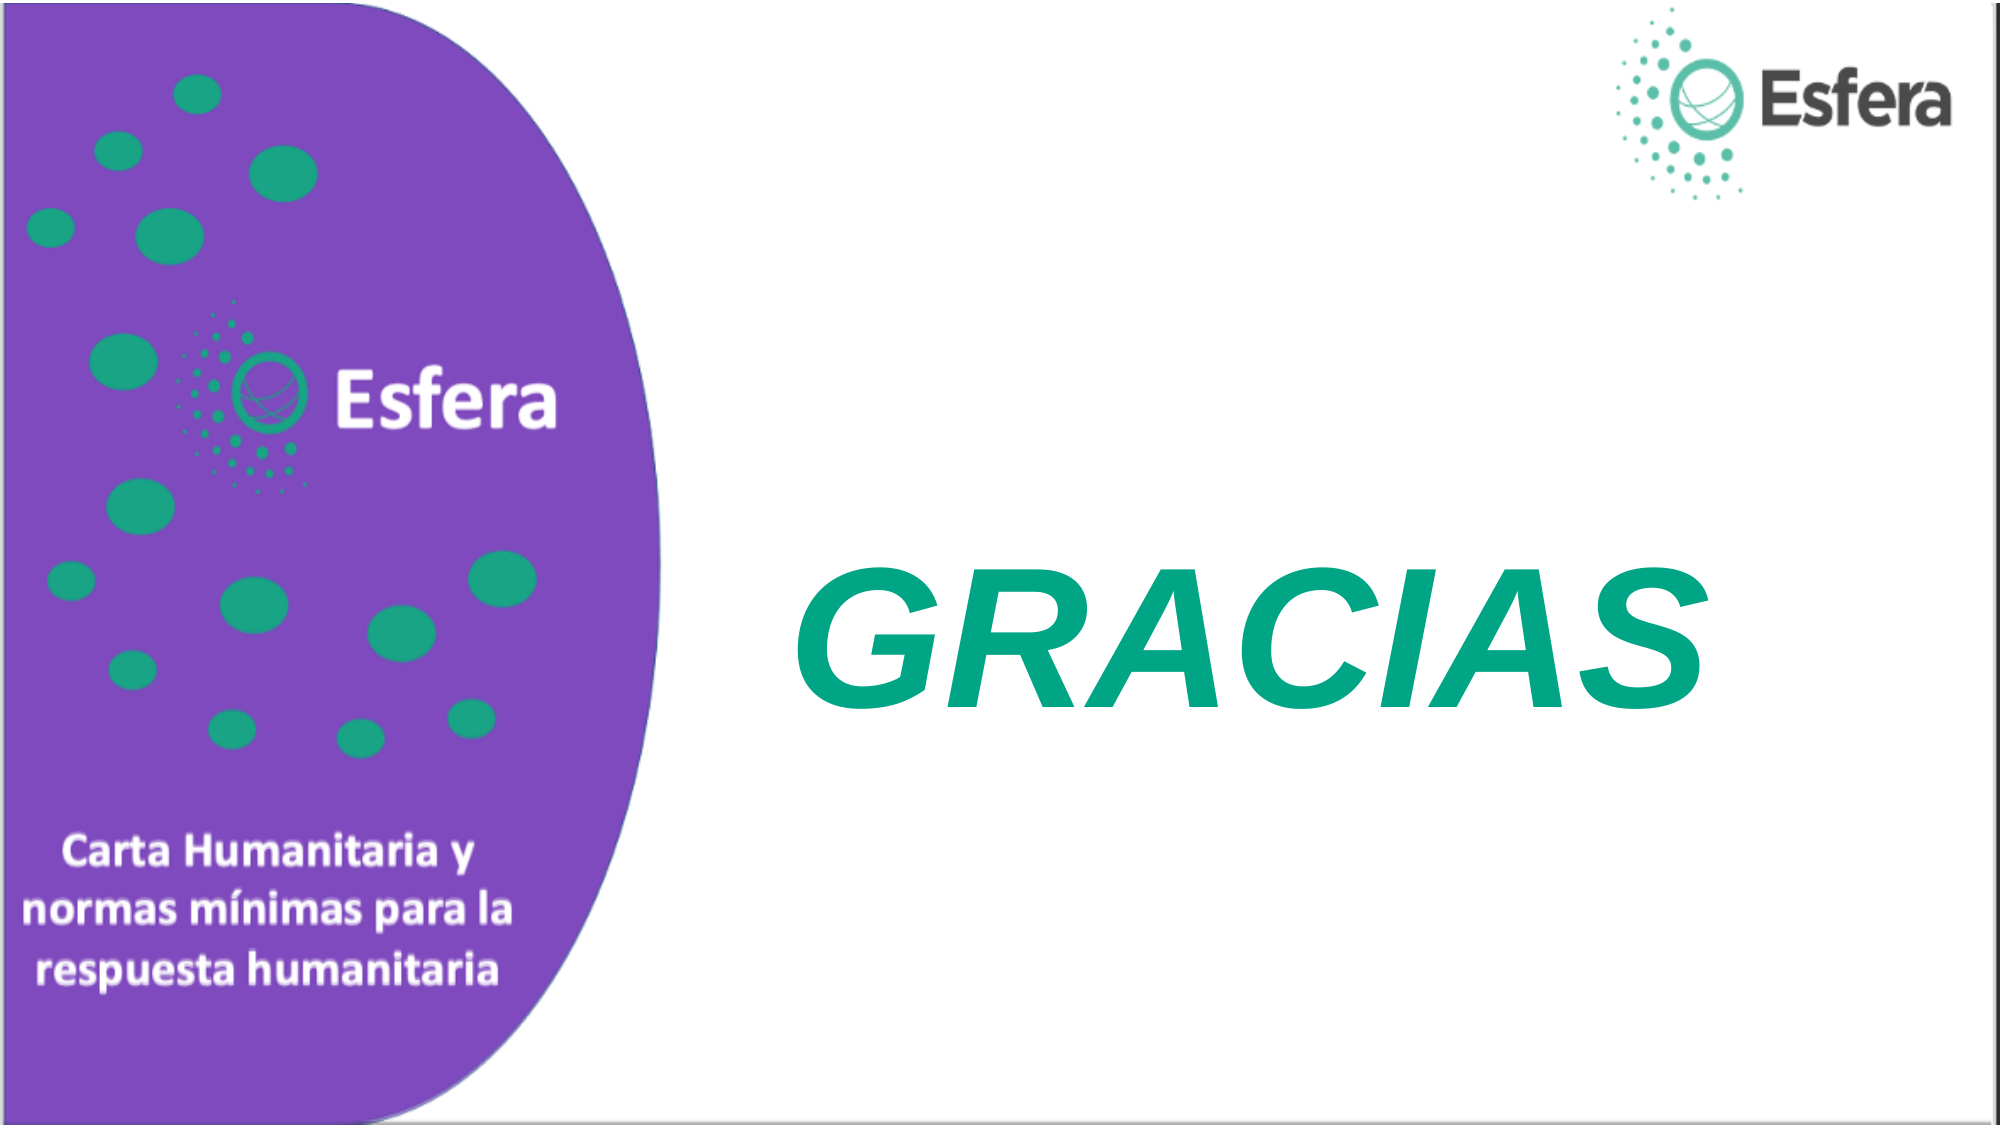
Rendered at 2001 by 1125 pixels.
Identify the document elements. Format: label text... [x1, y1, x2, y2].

title GRACIAS [500, 366, 2000, 759]
picture [0, 3, 2000, 1125]
